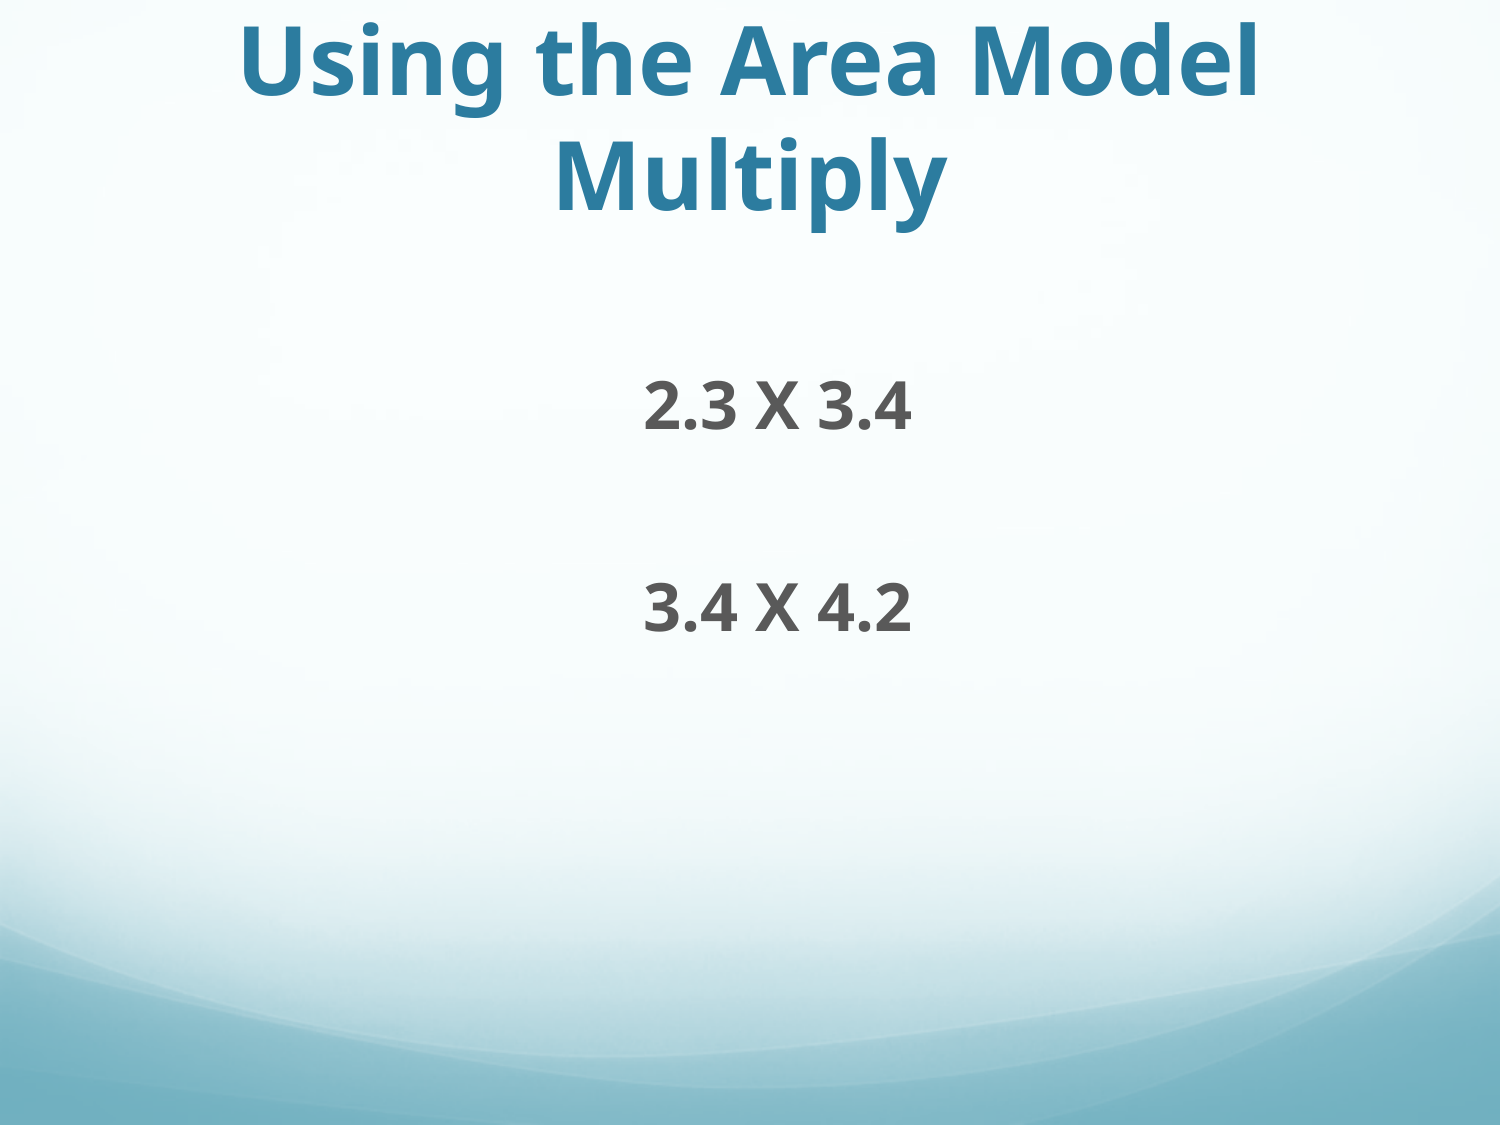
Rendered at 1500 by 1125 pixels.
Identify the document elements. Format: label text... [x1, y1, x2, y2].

list 2.3 X 3.4 3.4 X 4.2 [90, 262, 1410, 975]
title Using the Area Model Multiply [90, 17, 1410, 237]
